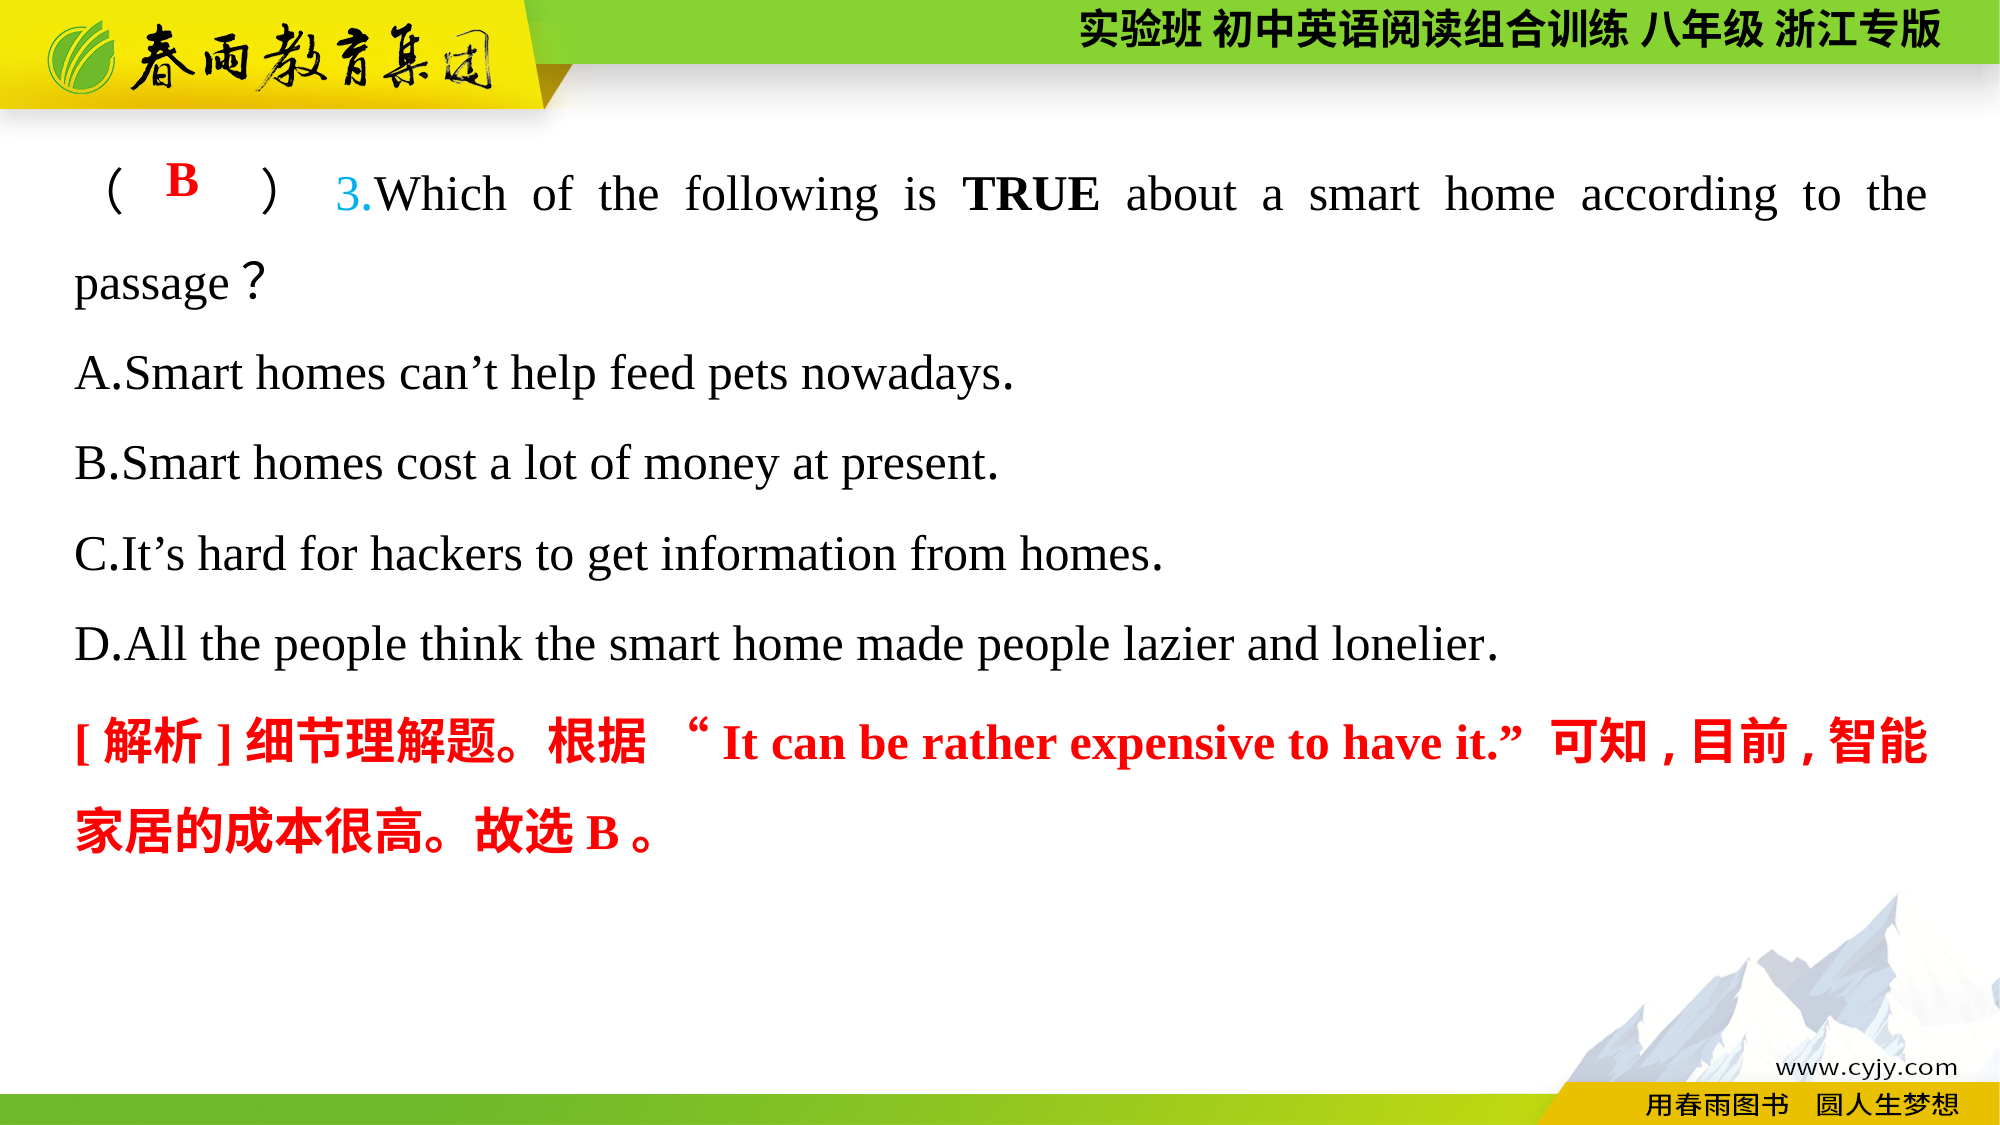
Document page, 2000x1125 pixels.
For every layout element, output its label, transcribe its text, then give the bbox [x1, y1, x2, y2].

picture [0, 0, 2000, 1125]
text_box B [151, 138, 215, 214]
list （ ）3.Which of the following is TRUE about a smart home according to the passage？ A.Smart homes can’t help feed pets nowadays. B.Smart homes cost a lot of money at present. C.It’s hard for hackers to get information from homes. D.All the people think the smart home made people lazier and lonelier. [59, 122, 1944, 672]
text_box [解析]细节理解题。根据 “It can be rather expensive to have it.” 可知,目前,智能家居的成本很高。故选B。 [59, 672, 1944, 868]
